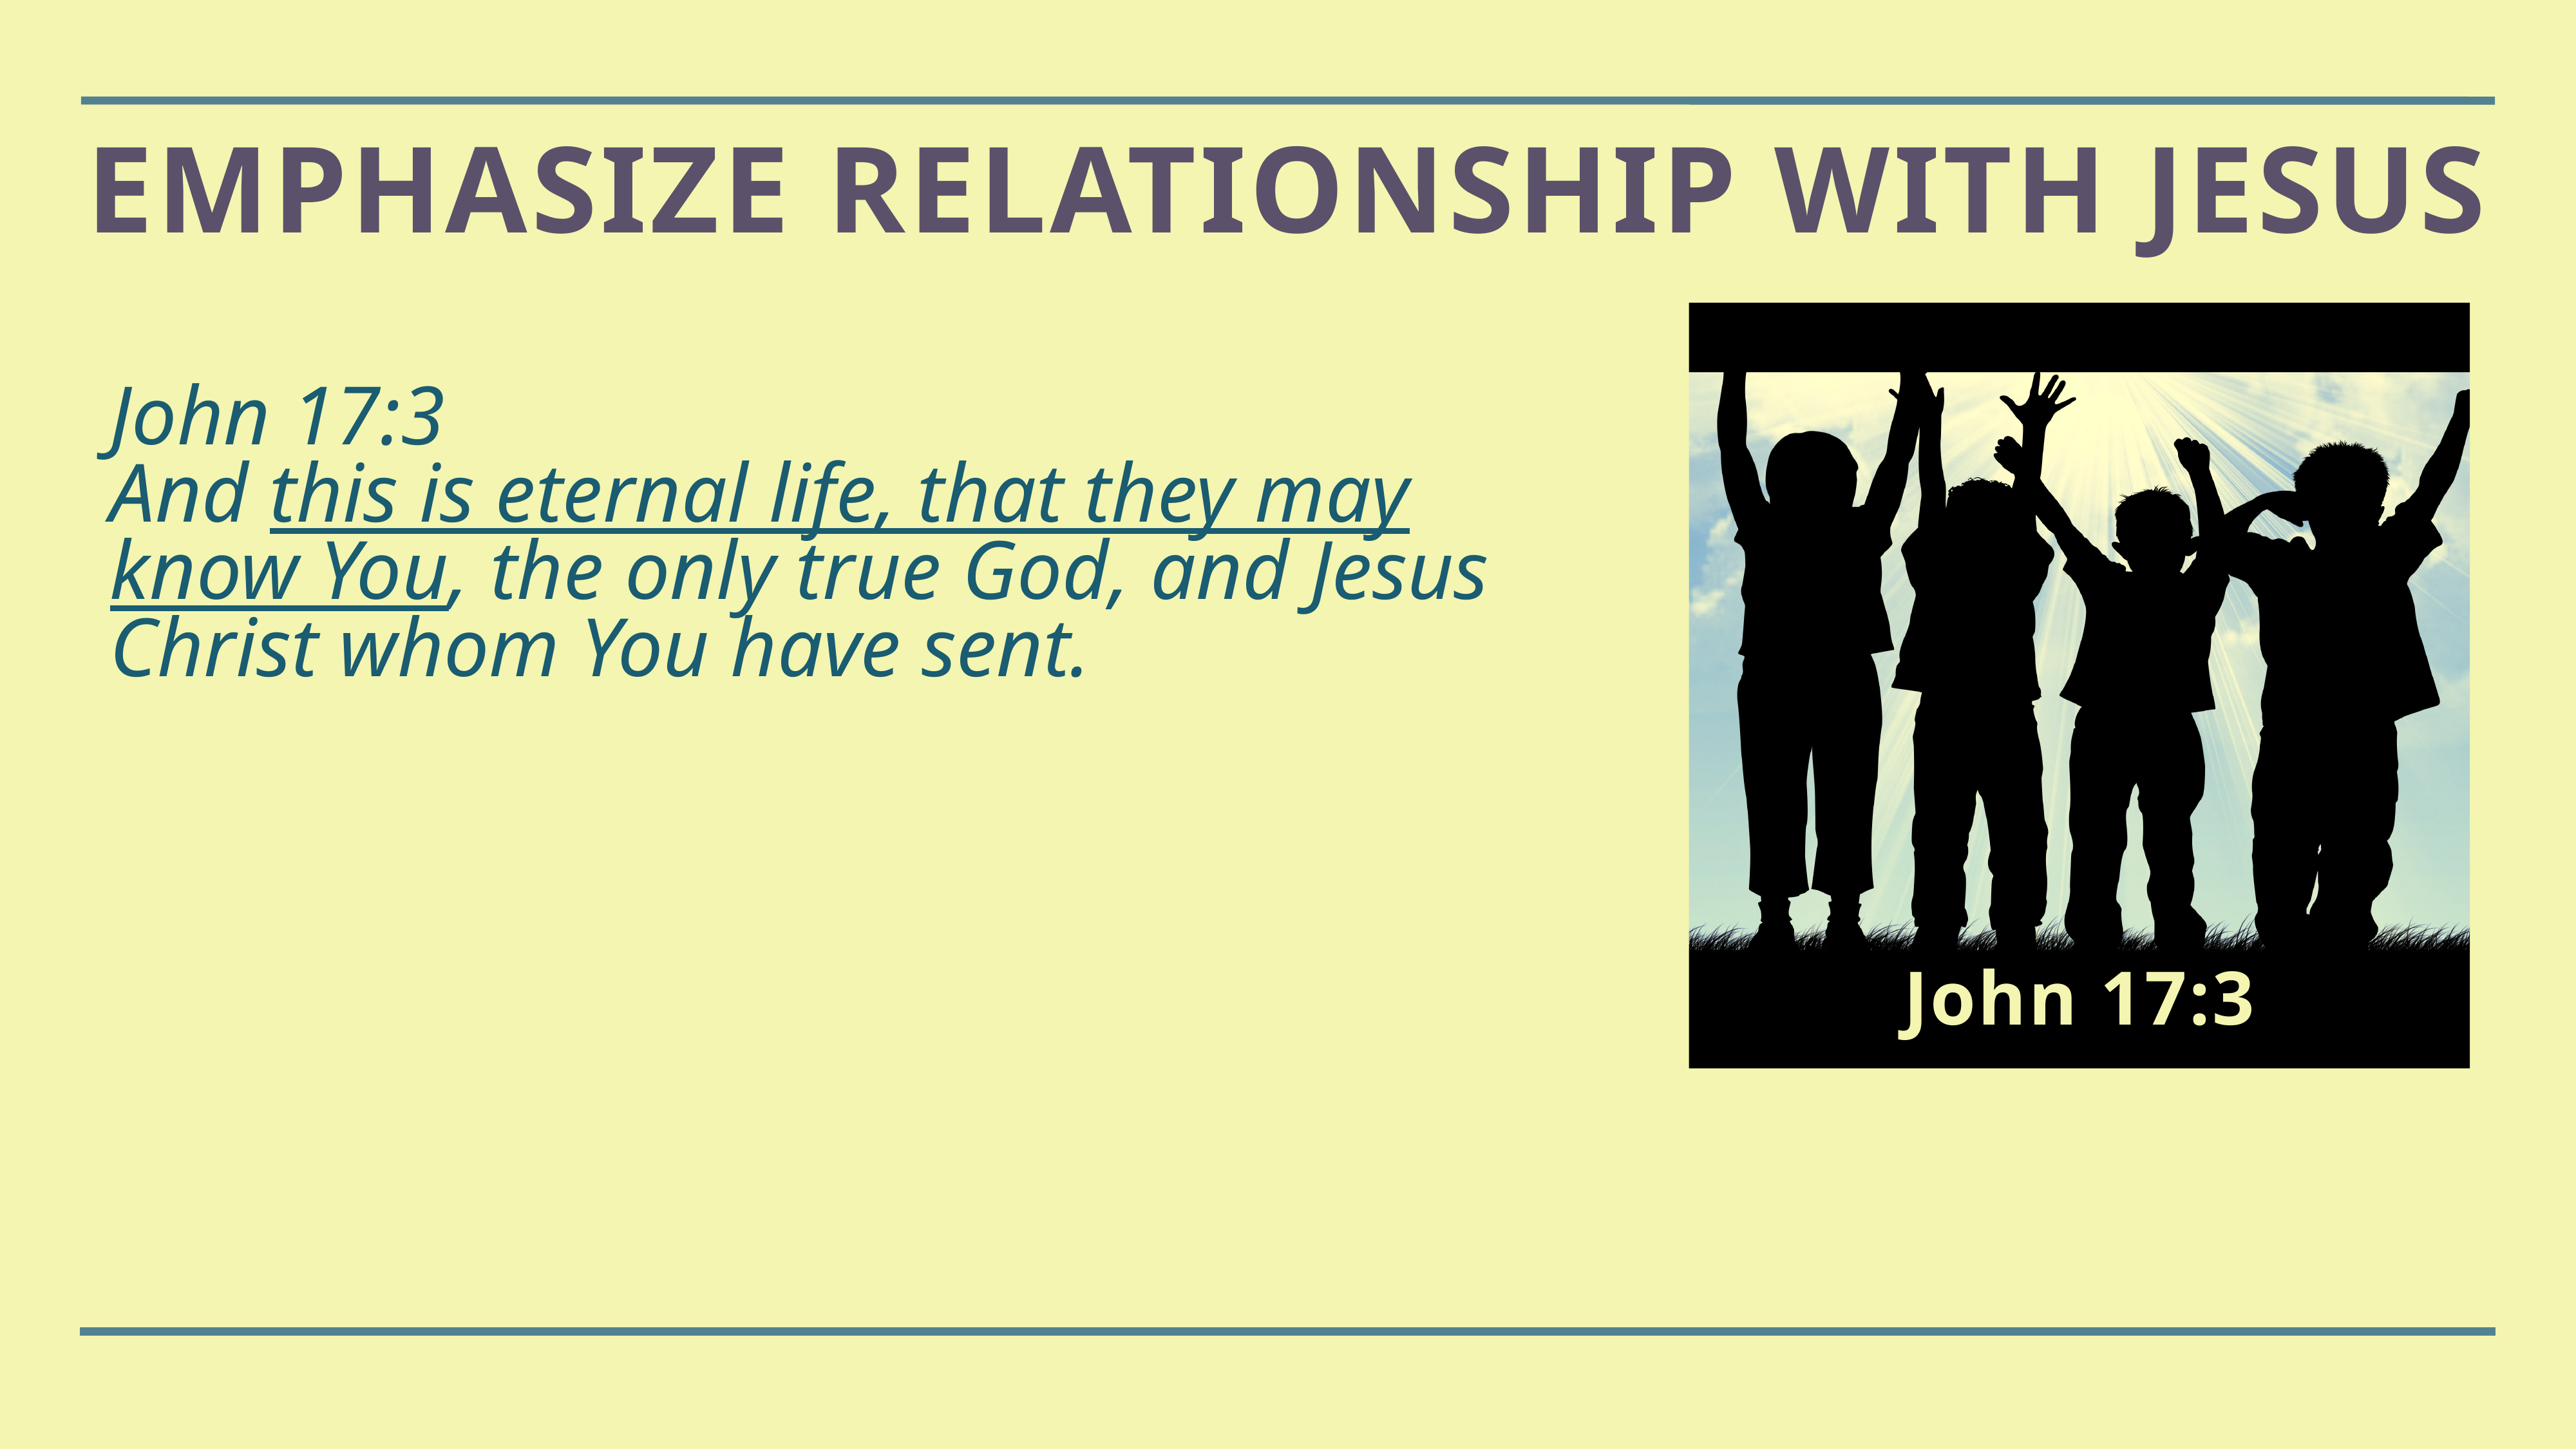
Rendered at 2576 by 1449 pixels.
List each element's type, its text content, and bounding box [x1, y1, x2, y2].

picture [1689, 302, 2470, 1068]
title Emphasize relationship with Jesus [16, 77, 2560, 265]
list John 17:3 And this is eternal life, that they may know You, the only true God, and Jesus Christ whom You have sent. [104, 377, 1607, 994]
